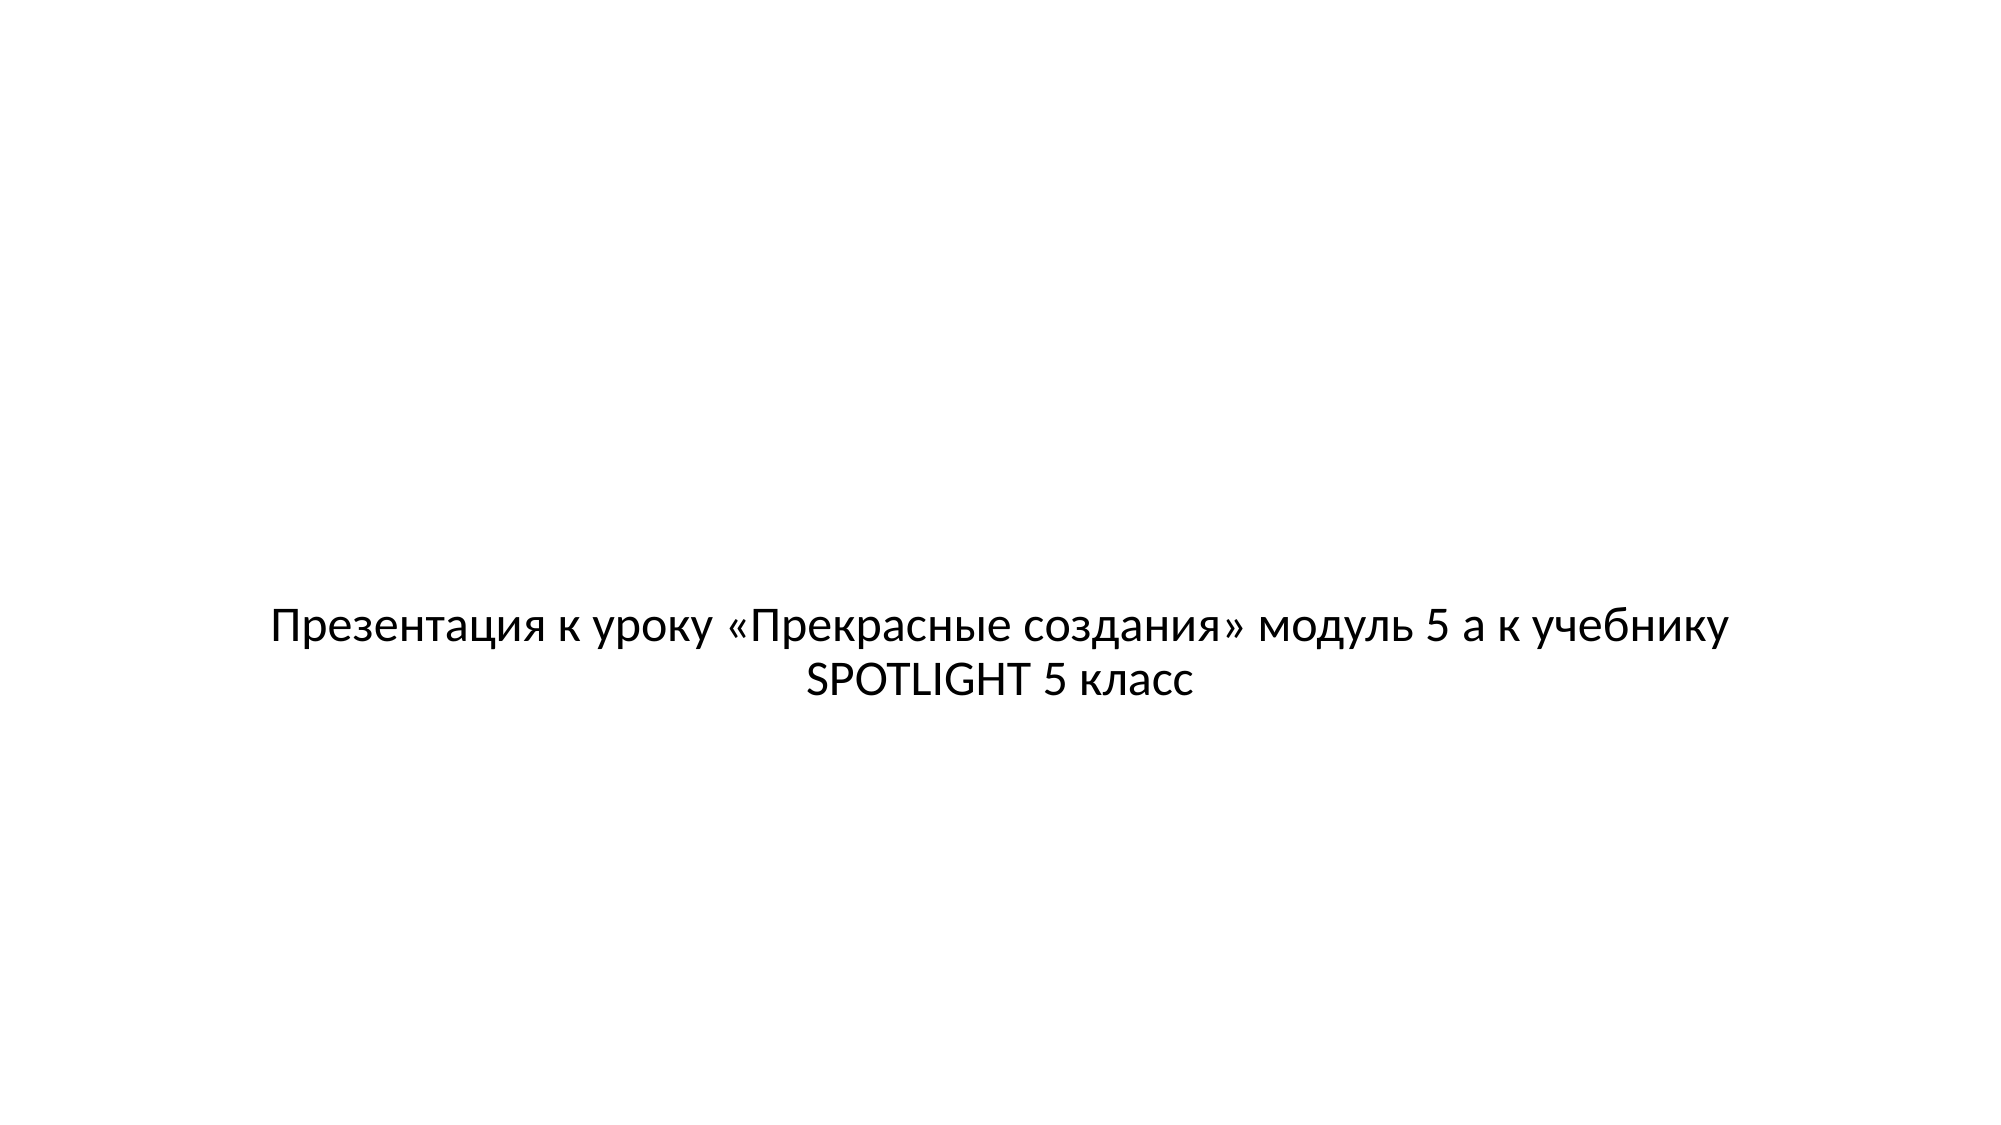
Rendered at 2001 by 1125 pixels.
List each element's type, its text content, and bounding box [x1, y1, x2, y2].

subtitle Презентация к уроку «Прекрасные создания» модуль 5 a к учебнику SPOTLIGHT 5 класс [249, 590, 1750, 863]
